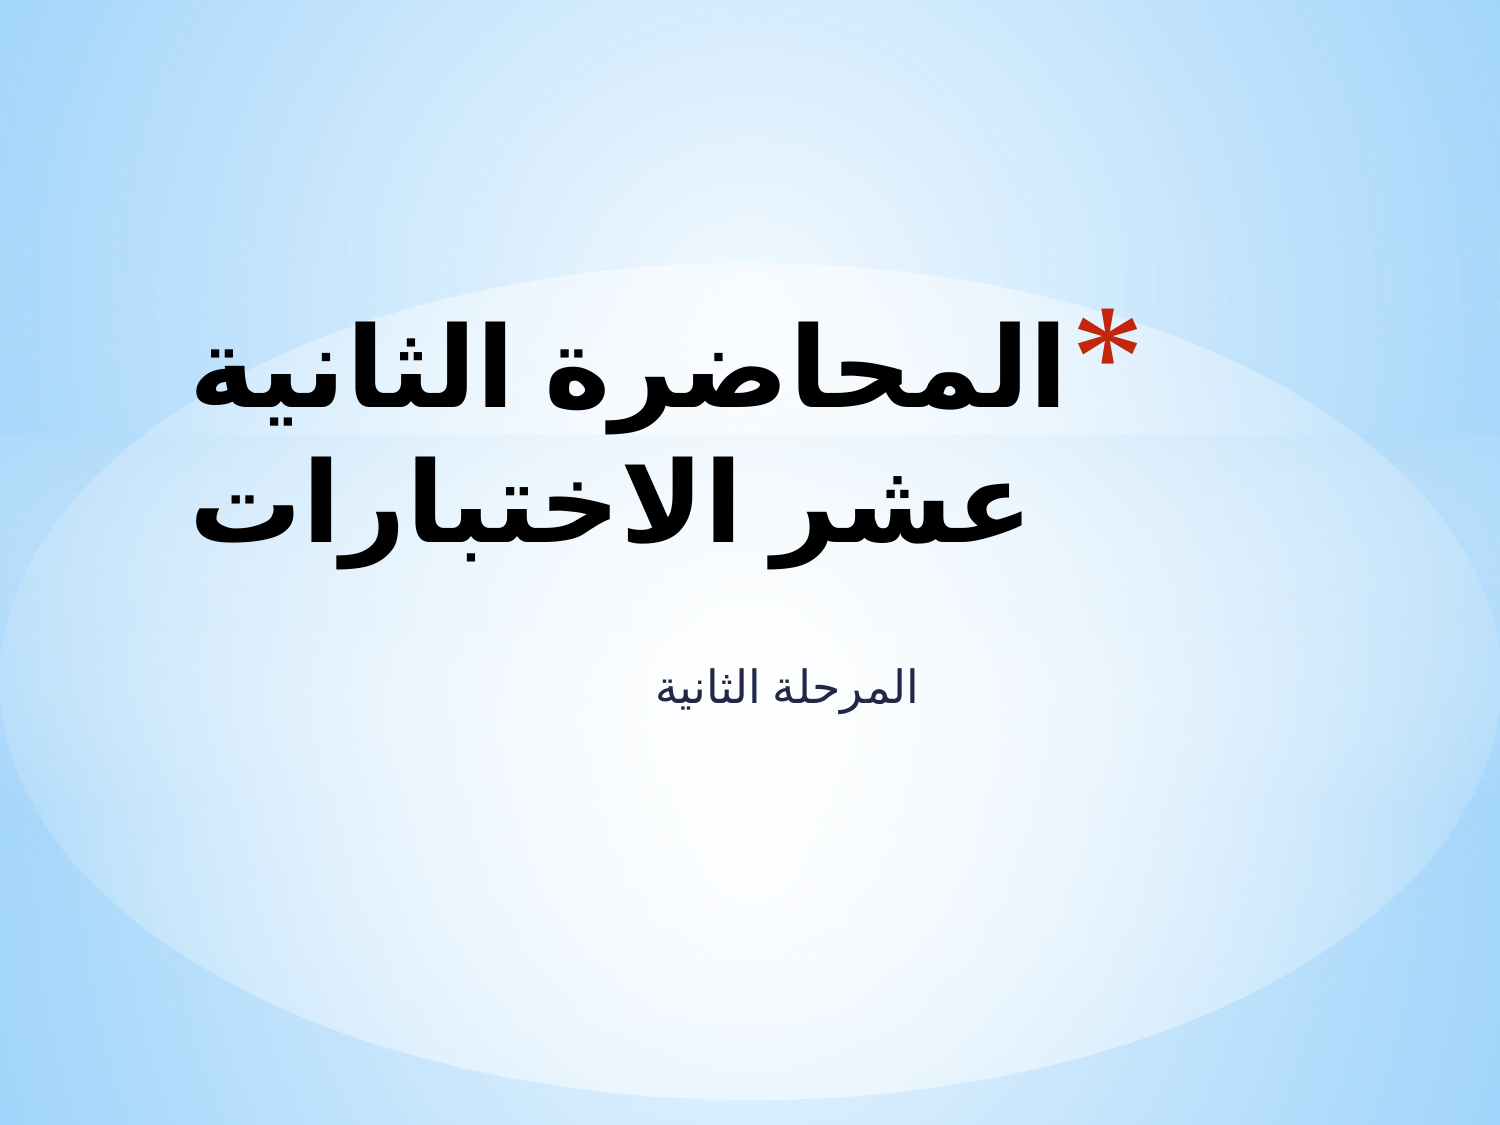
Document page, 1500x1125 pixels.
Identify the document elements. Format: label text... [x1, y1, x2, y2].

subtitle المرحلة الثانية [324, 650, 1250, 795]
title المحاضرة الثانية عشر الاختبارات [174, 287, 1353, 582]
